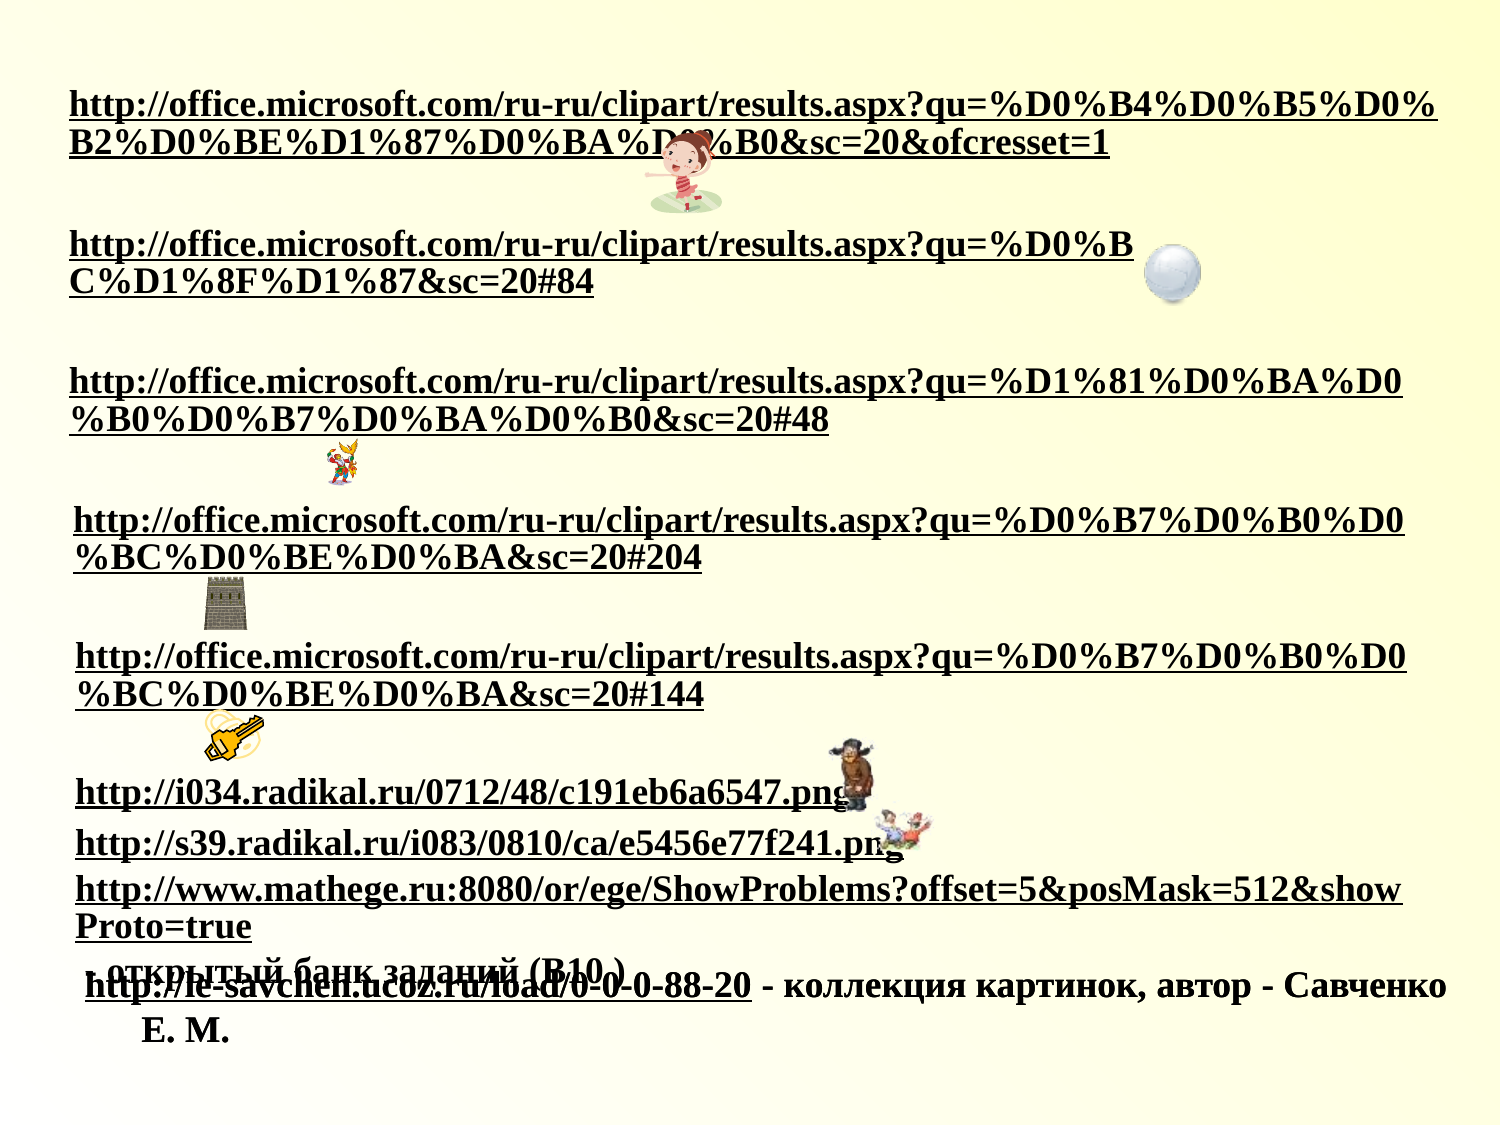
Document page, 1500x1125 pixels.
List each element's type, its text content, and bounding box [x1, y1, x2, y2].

picture [327, 437, 358, 486]
picture [203, 708, 265, 762]
text_box http://office.microsoft.com/ru-ru/clipart/results.aspx?qu=%D0%BC%D1%8F%D1%87&sc=20#84 [54, 211, 1175, 317]
text_box http://office.microsoft.com/ru-ru/clipart/results.aspx?qu=%D1%81%D0%BA%D0%B0%D0%B7%D0%BA%D0%B0&sc=20#48 [54, 349, 1442, 454]
text_box http://office.microsoft.com/ru-ru/clipart/results.aspx?qu=%D0%B4%D0%B5%D0%B2%D0%BE%D1%87%D0%BA%D0%B0&sc=20&ofcresset=1 [54, 72, 1459, 177]
picture [1140, 242, 1204, 306]
text_box http://office.microsoft.com/ru-ru/clipart/results.aspx?qu=%D0%B7%D0%B0%D0%BC%D0%BE%D0%BA&sc=20#144 [60, 624, 1450, 729]
text_box http://s39.radikal.ru/i083/0810/ca/e5456e77f241.png [60, 810, 866, 856]
picture [204, 575, 249, 631]
text_box http://www.mathege.ru:8080/or/ege/ShowProblems?offset=5&posMask=512&showProto=true - открытый банк заданий (В10 ) [60, 856, 1427, 961]
text_box http://office.microsoft.com/ru-ru/clipart/results.aspx?qu=%D0%B7%D0%B0%D0%BC%D0%BE%D0%BA&sc=20#204 [58, 487, 1440, 593]
picture [644, 129, 723, 214]
text_box http://i034.radikal.ru/0712/48/c191eb6a6547.png [60, 759, 811, 810]
text_box http://le-savchen.ucoz.ru/load/0-0-0-88-20 - коллекция картинок, автор - Савченко Е. М. [70, 952, 1494, 1058]
picture [816, 737, 936, 859]
